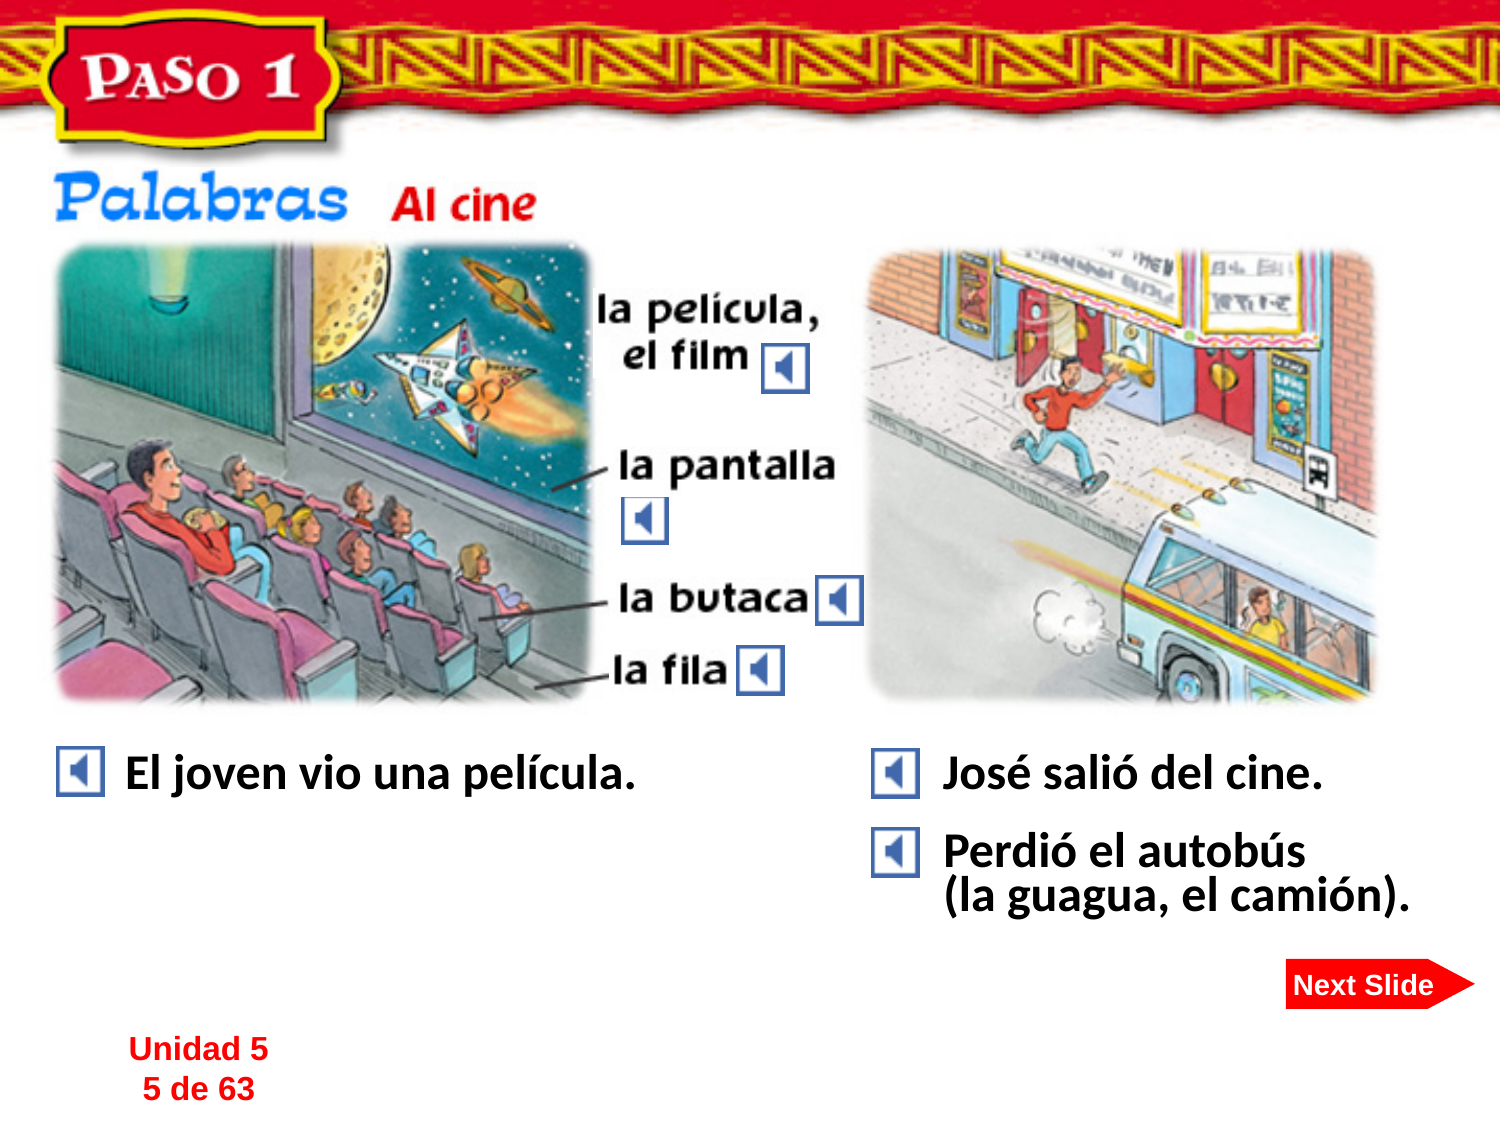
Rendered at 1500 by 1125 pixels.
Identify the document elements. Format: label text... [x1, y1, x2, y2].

text_box El joven vio una película. [110, 731, 653, 807]
picture [0, 0, 1500, 720]
picture [871, 748, 920, 799]
picture [56, 746, 105, 797]
picture [386, 181, 543, 230]
picture [871, 827, 920, 878]
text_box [1277, 958, 1476, 1010]
text_box Unidad 5 5 de 63 [108, 1020, 290, 1115]
text_box José salió del cine. [928, 732, 1351, 807]
text_box Perdió el autobús (la guagua, el camión). [928, 810, 1438, 928]
